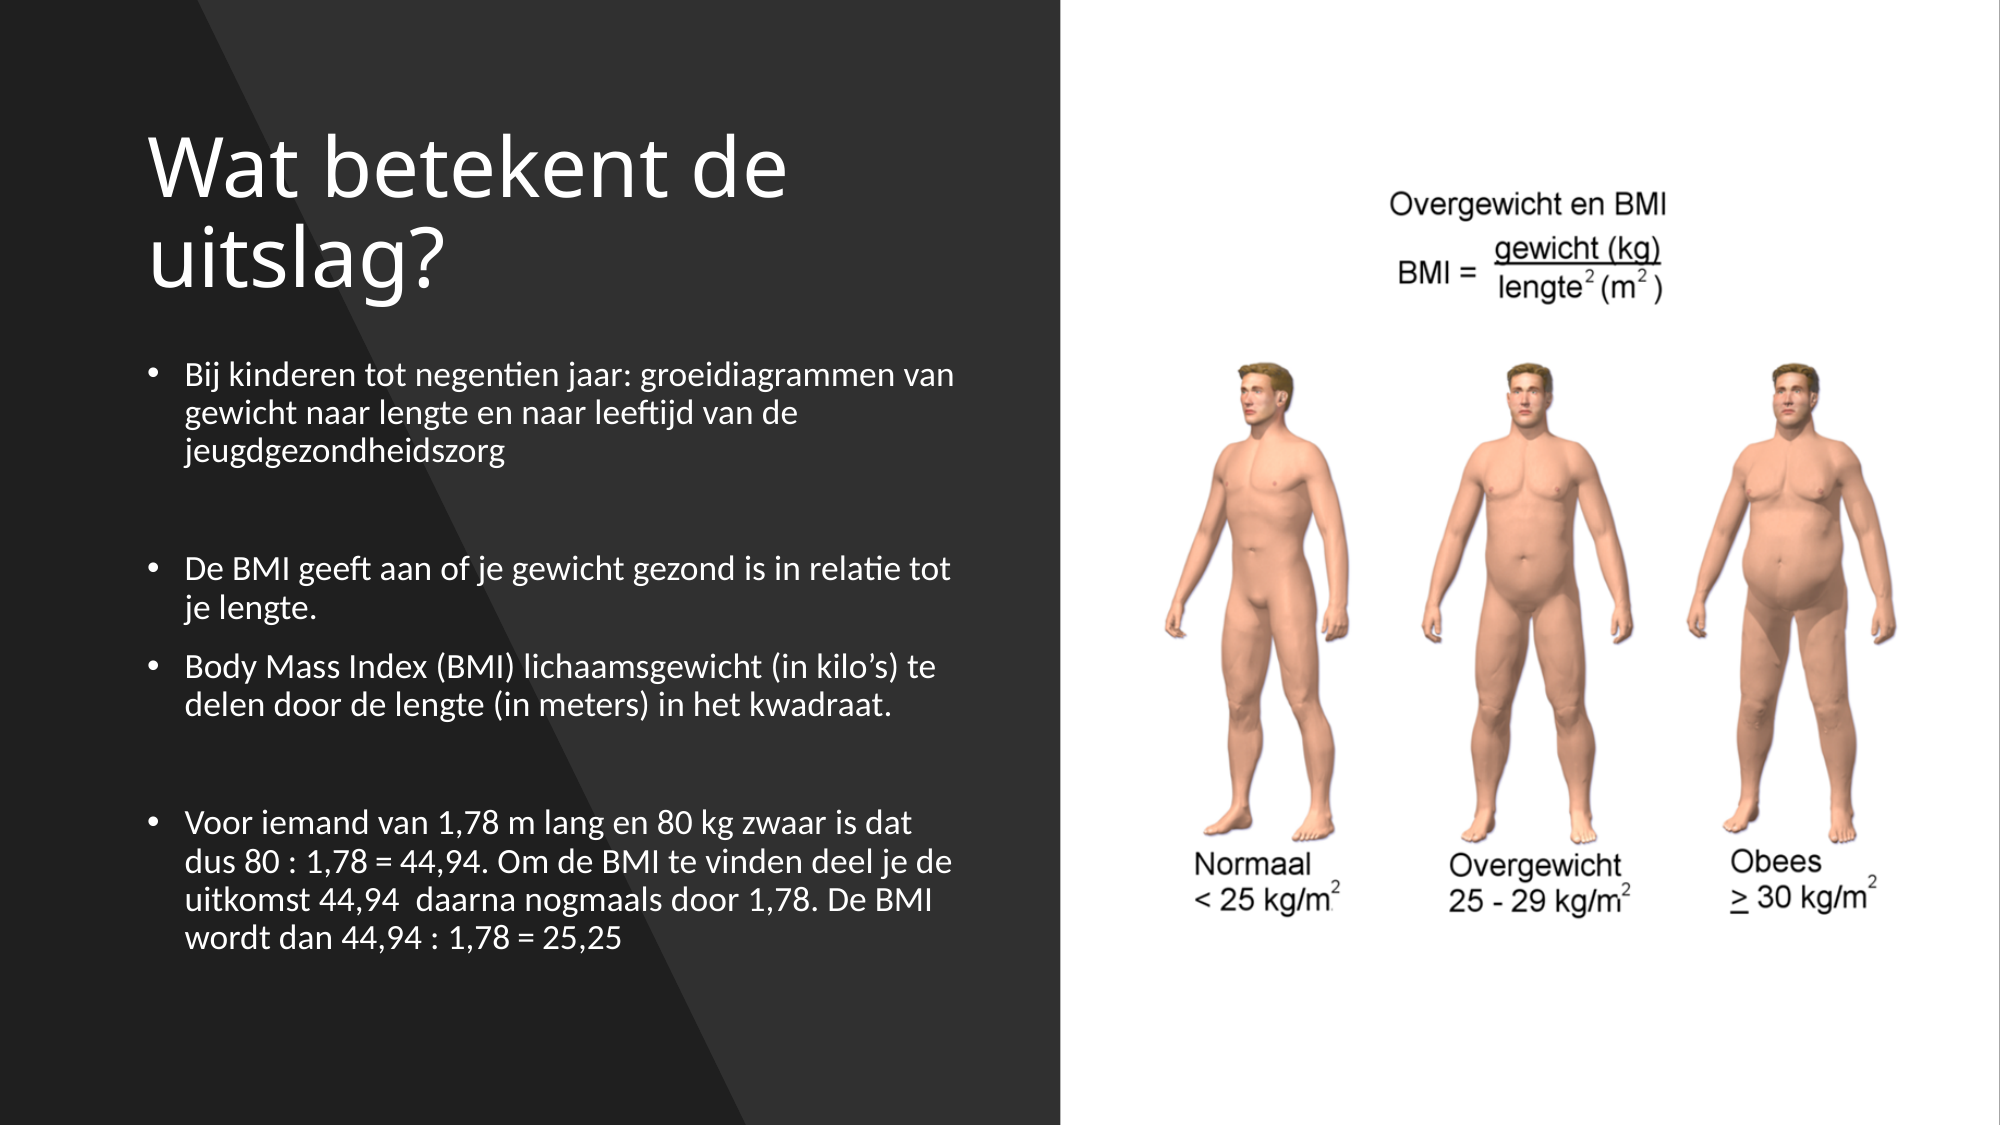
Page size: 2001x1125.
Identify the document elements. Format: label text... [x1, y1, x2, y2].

text_box [1061, 0, 2000, 1125]
title Wat betekent de uitslag? [131, 105, 978, 326]
picture [1143, 161, 1921, 939]
list Bij kinderen tot negentien jaar: groeidiagrammen van gewicht naar lengte en naar leeftijd van de jeugdgezondheidszorg De BMI geeft aan of je gewicht gezond is in relatie tot je lengte. Body Mass Index (BMI) lichaamsgewicht (in kilo’s) te delen door de lengte (in meters) in het kwadraat. Voor iemand van 1,78 m lang en 80 kg zwaar is dat dus 80 : 1,78 = 44,94. Om de BMI te vinden deel je de uitkomst 44,94 daarna nogmaals door 1,78. De BMI wordt dan 44,94 : 1,78 = 25,25 [131, 348, 978, 967]
text_box [199, 0, 1061, 1125]
text_box [0, 0, 747, 1125]
